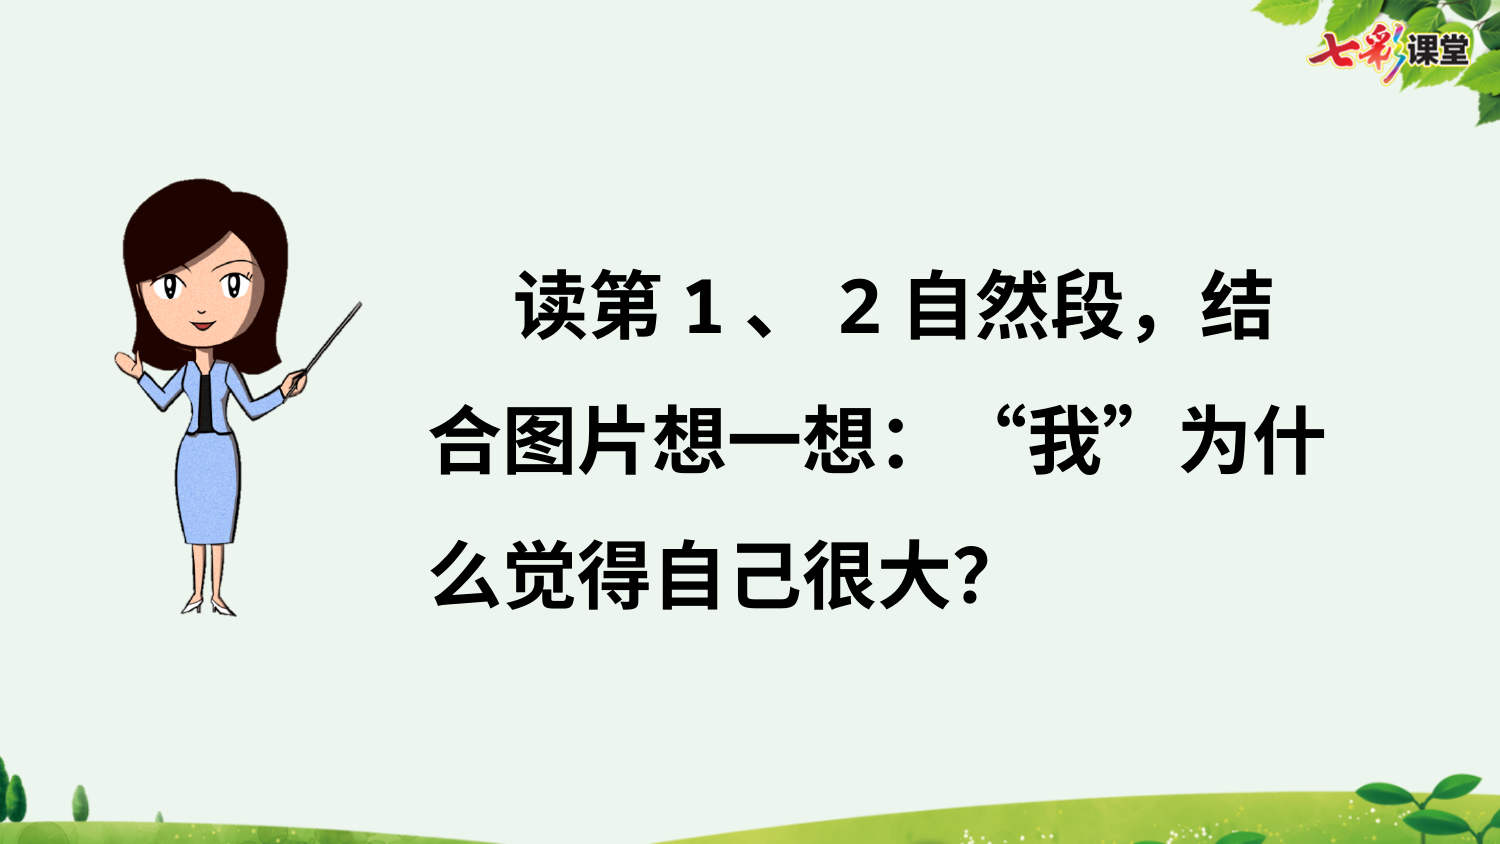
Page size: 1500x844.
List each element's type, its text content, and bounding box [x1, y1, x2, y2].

text_box 读第1、2自然段，结合图片想一想：“我”为什么觉得自己很大？ [419, 209, 1353, 623]
picture [0, 0, 1500, 844]
